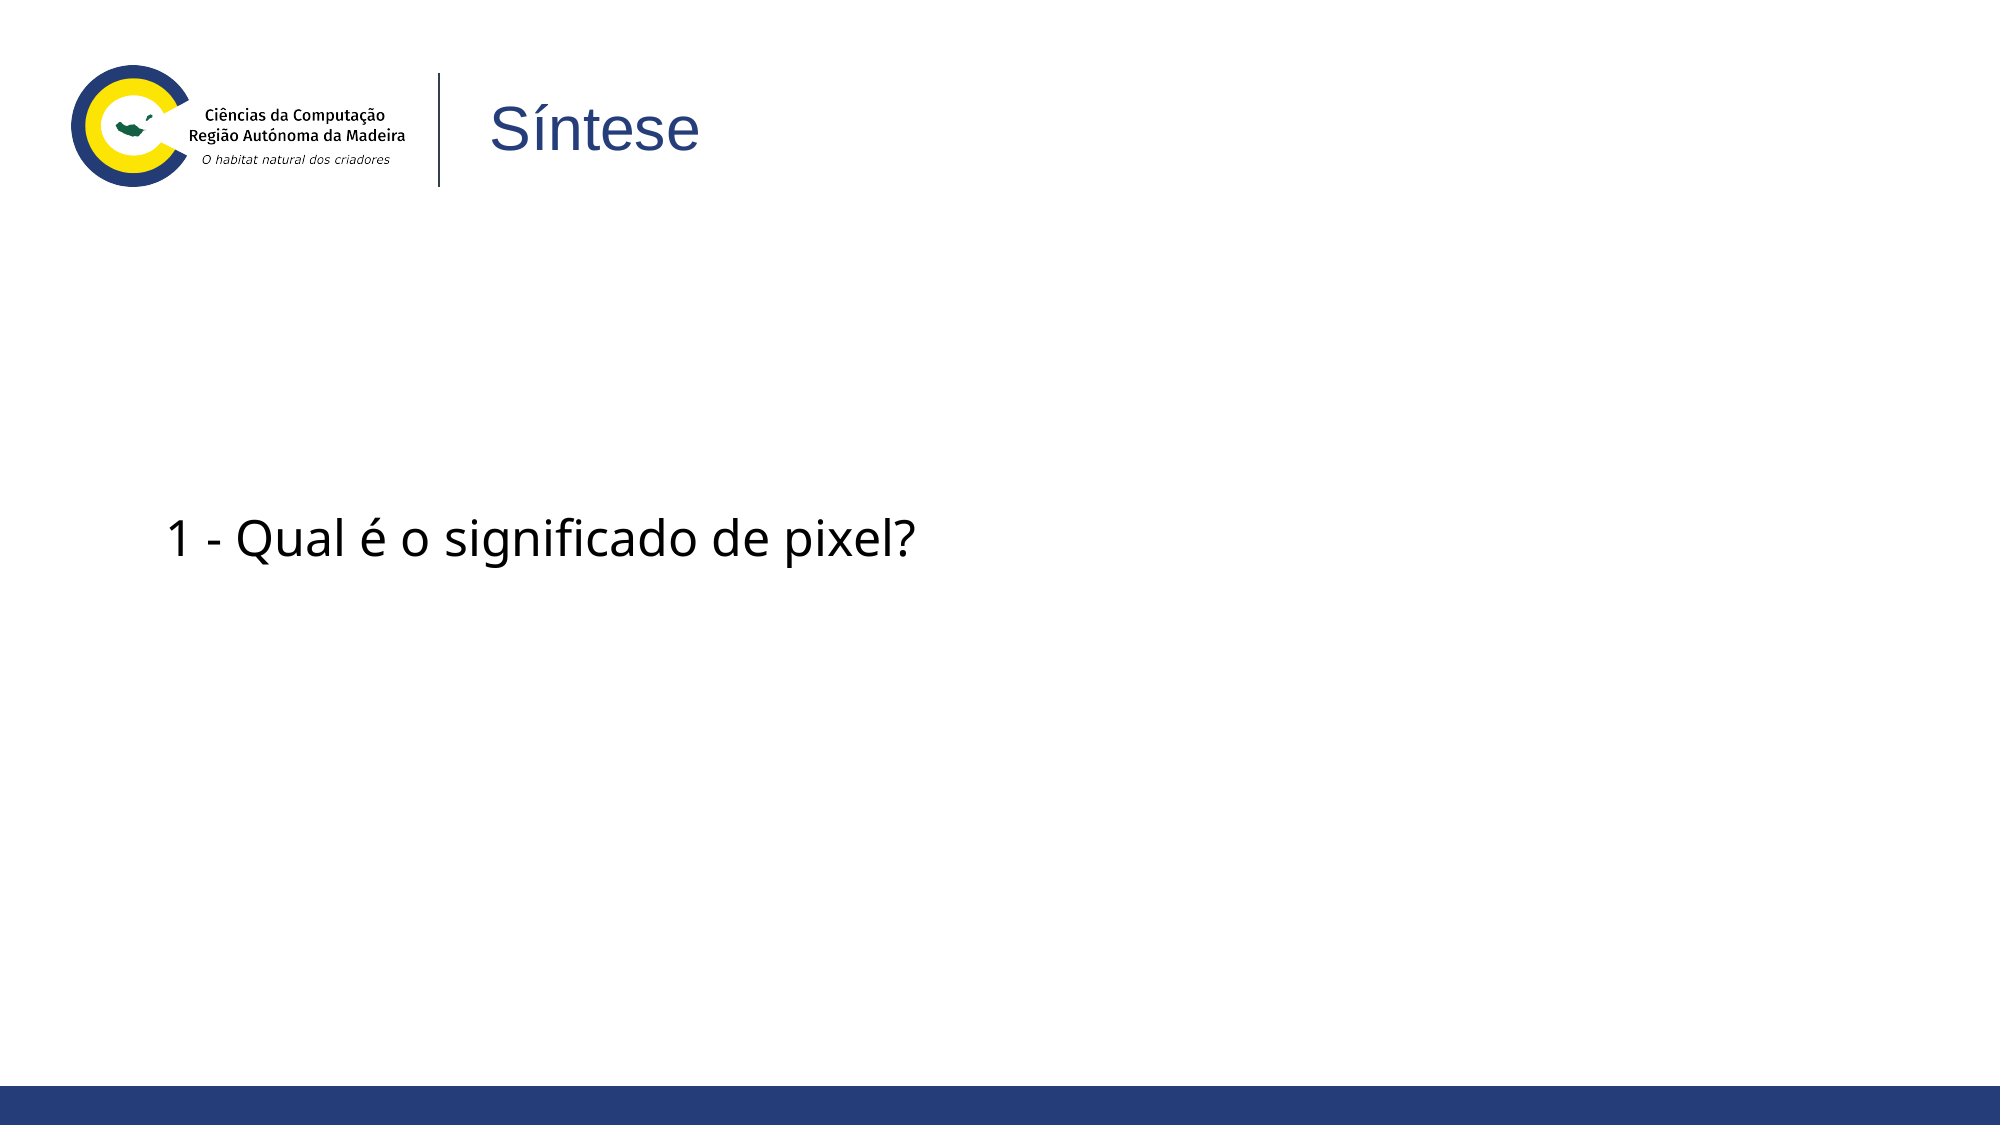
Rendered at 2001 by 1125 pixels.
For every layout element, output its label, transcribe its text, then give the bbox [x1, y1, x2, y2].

text_box Síntese [474, 80, 717, 171]
text_box 1 - Qual é o significado de pixel? [150, 468, 1850, 574]
text_box [0, 1085, 2000, 1125]
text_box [71, 65, 440, 188]
